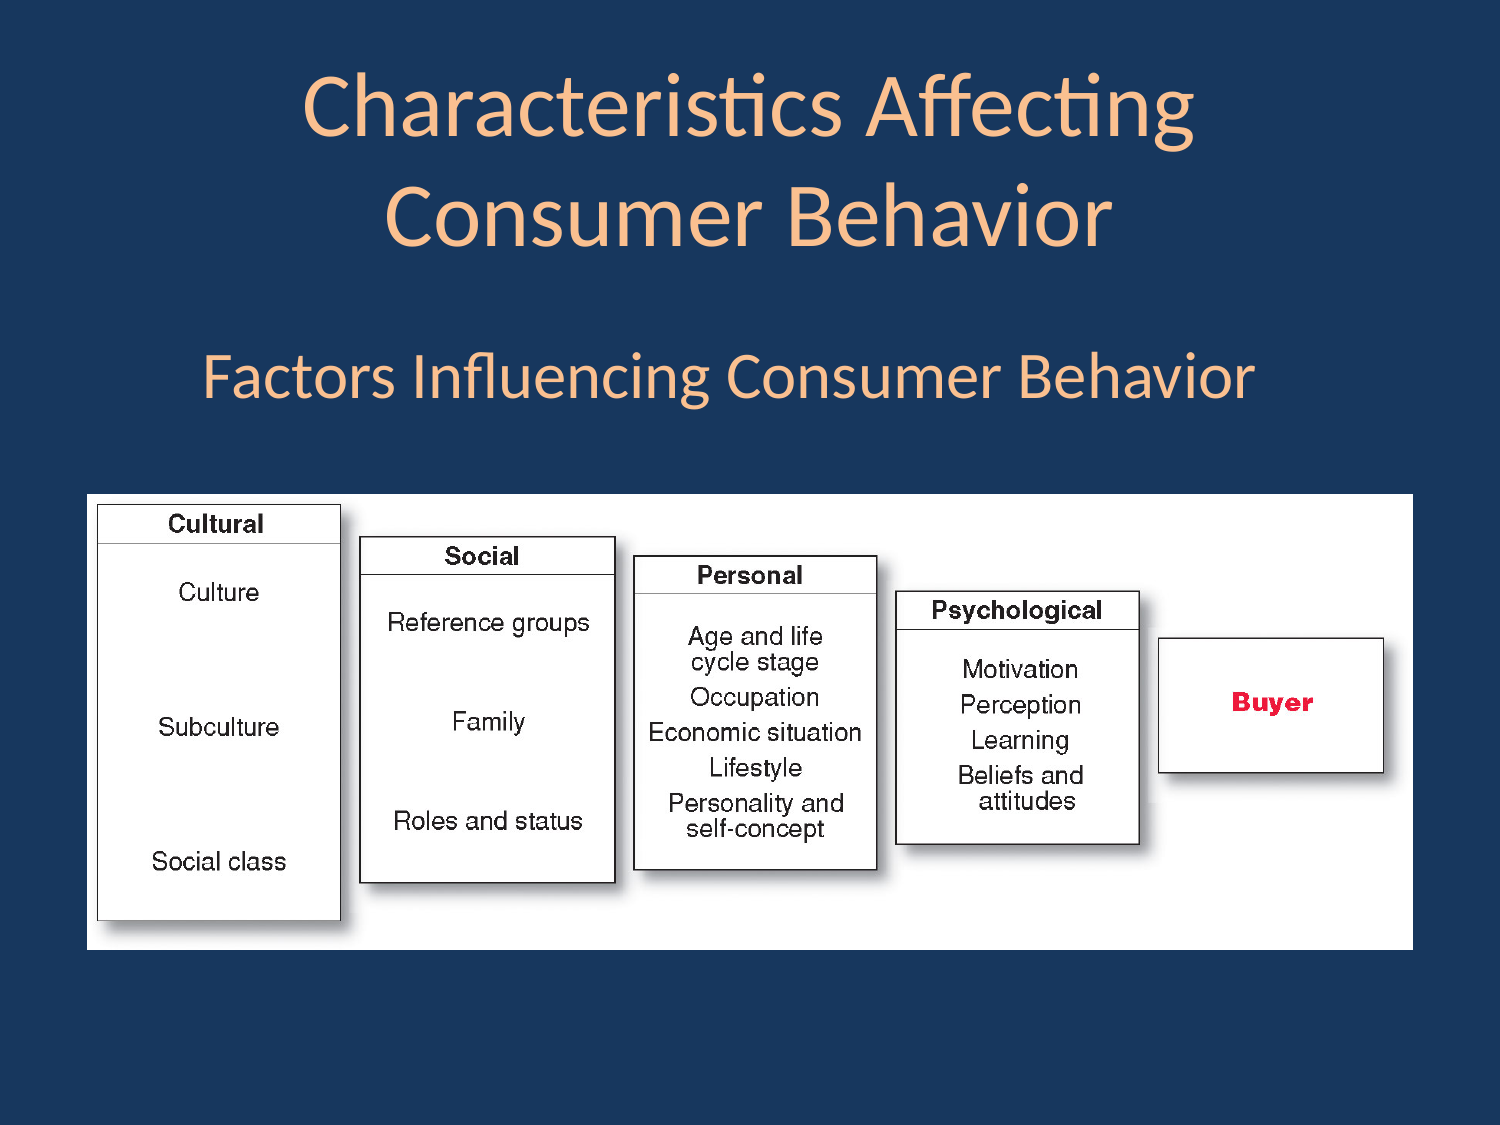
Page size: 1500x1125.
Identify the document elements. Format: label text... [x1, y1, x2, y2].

picture [87, 494, 1413, 951]
text_box Factors Influencing Consumer Behavior [187, 324, 1363, 388]
text_box Characteristics Affecting Consumer Behavior [112, 37, 1388, 225]
